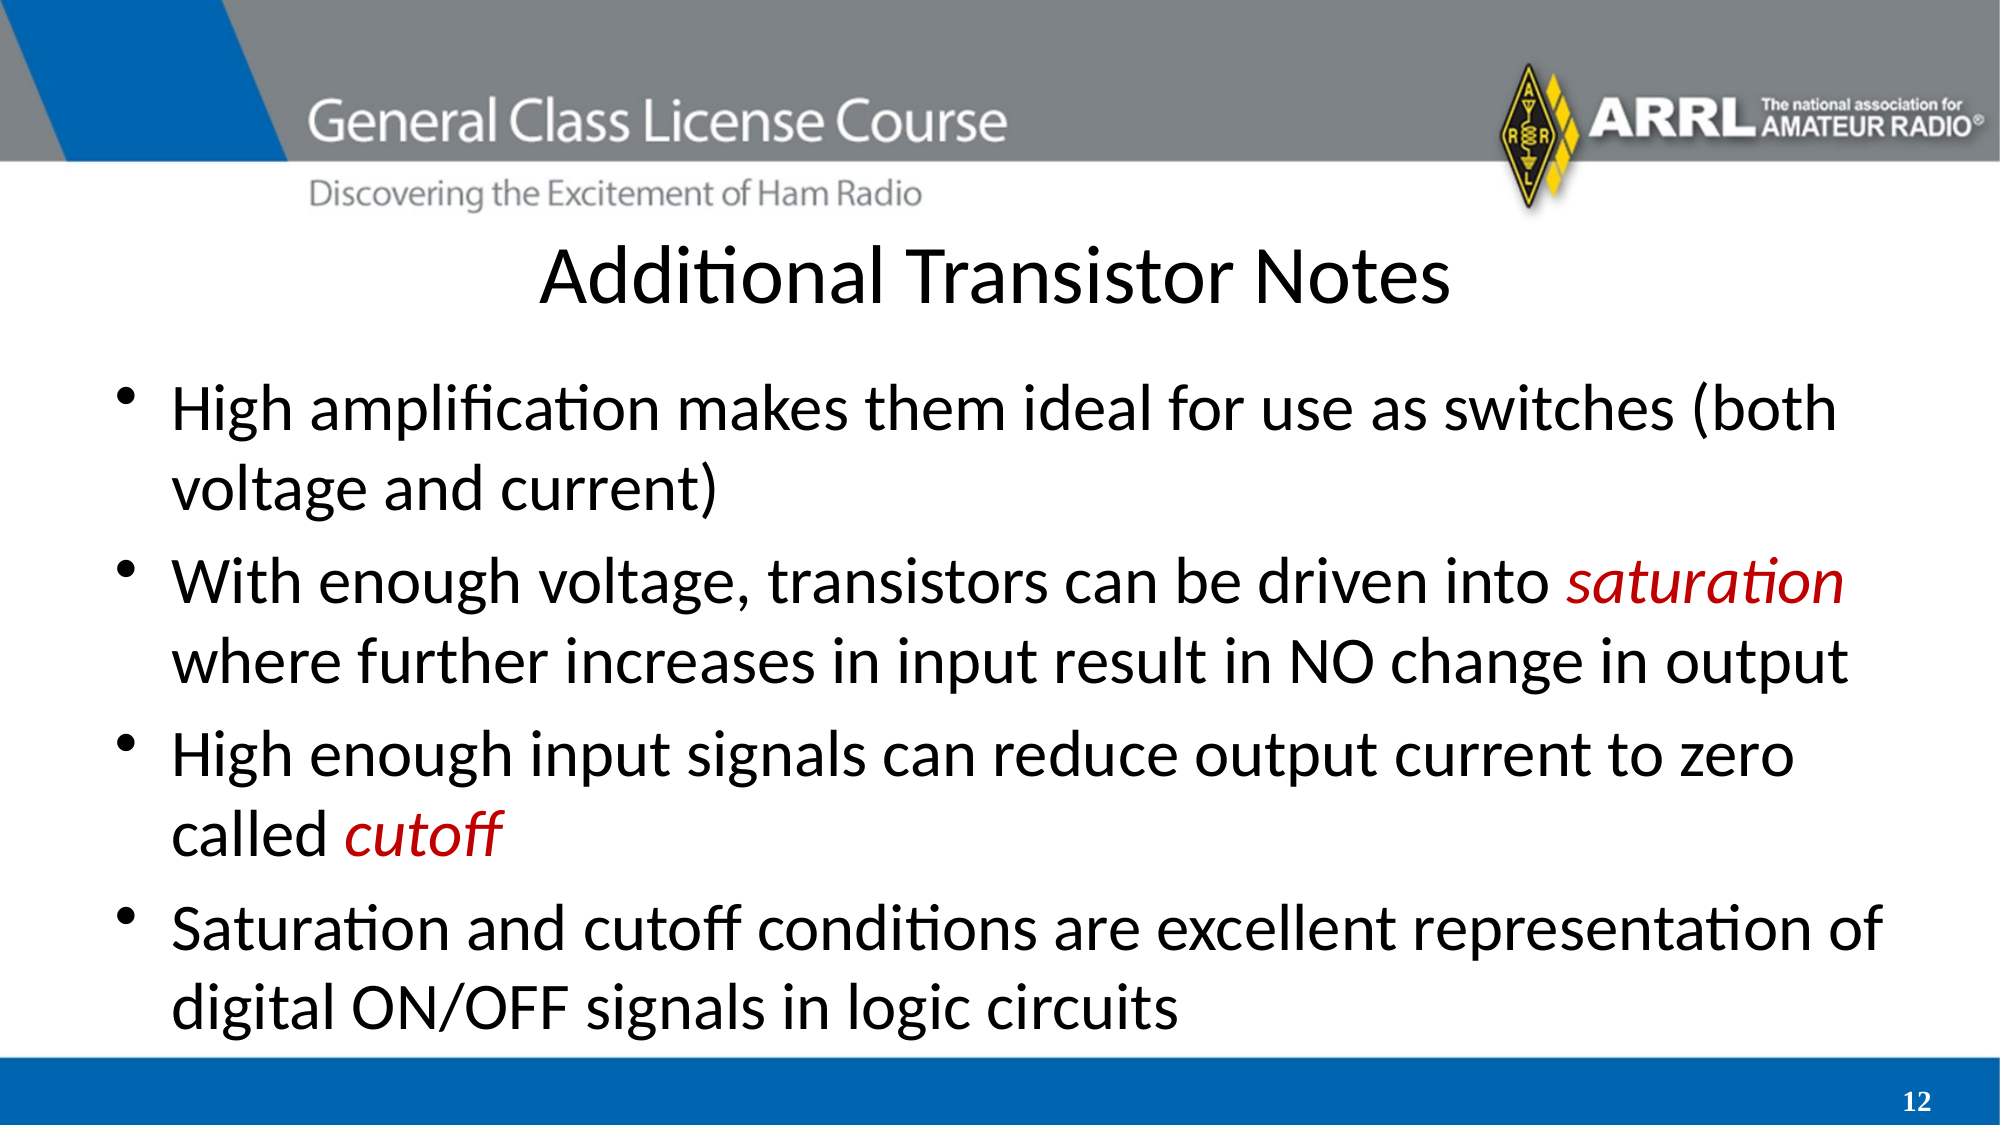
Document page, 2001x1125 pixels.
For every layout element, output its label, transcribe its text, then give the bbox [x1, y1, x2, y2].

title Additional Transistor Notes [96, 212, 1897, 356]
list High amplification makes them ideal for use as switches (both voltage and current) With enough voltage, transistors can be driven into saturation where further increases in input result in NO change in output High enough input signals can reduce output current to zero called cutoff Saturation and cutoff conditions are excellent representation of digital ON/OFF signals in logic circuits [99, 355, 1900, 1050]
picture [0, 0, 2001, 1125]
